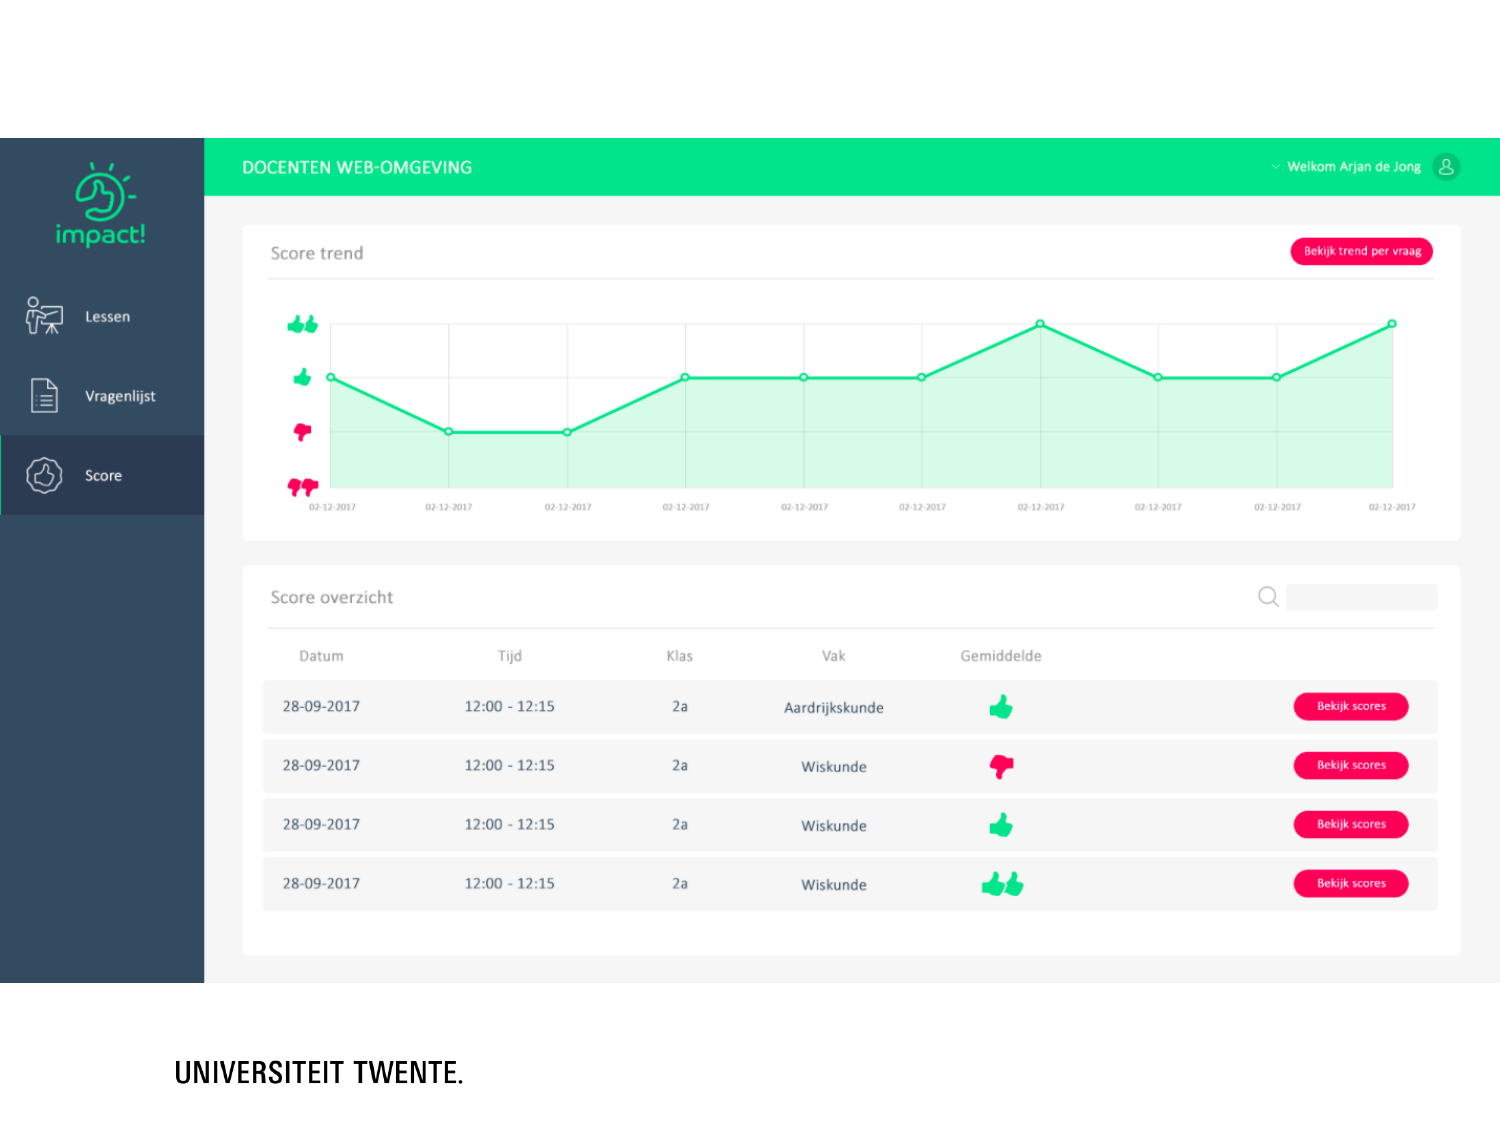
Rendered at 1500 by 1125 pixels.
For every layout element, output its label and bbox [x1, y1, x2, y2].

picture [0, 138, 1500, 983]
picture [154, 1039, 482, 1105]
